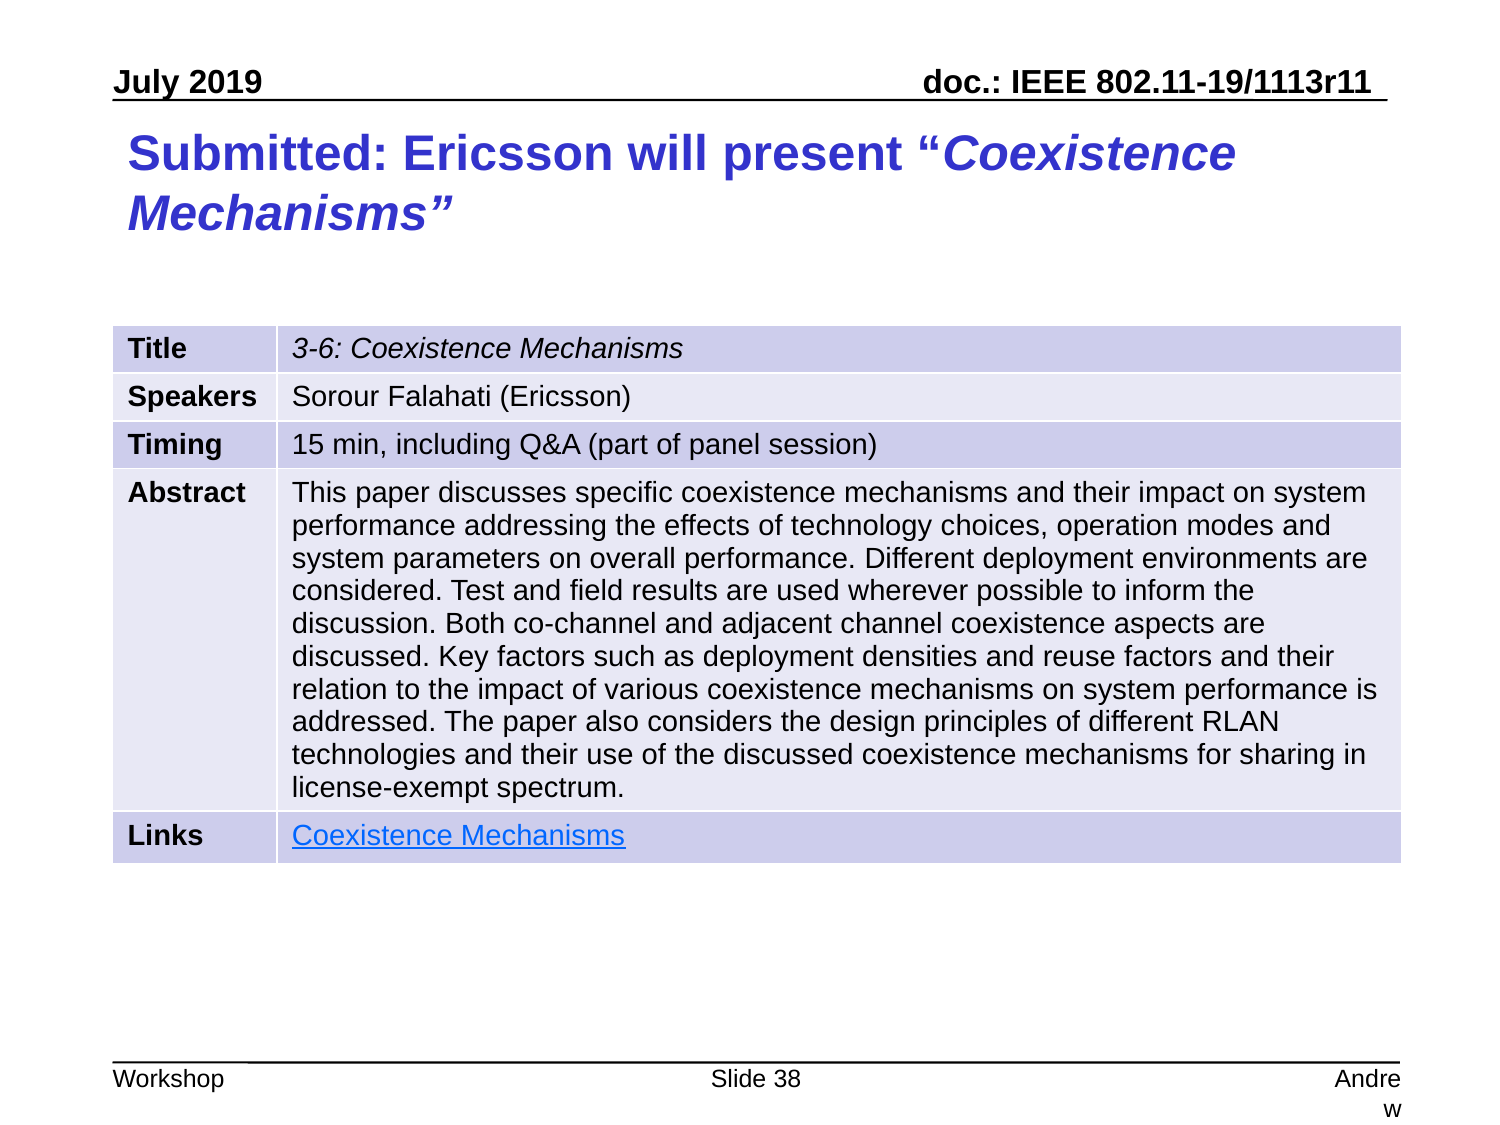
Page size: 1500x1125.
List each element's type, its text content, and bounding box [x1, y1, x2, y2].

table_cell Sorour Falahati (Ericsson) [278, 374, 1401, 420]
table_cell Coexistence Mechanisms [278, 812, 1401, 863]
table_cell 15 min, including Q&A (part of panel session) [278, 422, 1401, 468]
table_cell This paper discusses specific coexistence mechanisms and their impact on system performance addressing the effects of technology choices, operation modes and system parameters on overall performance. Different deployment environments are considered. Test and field results are used wherever possible to inform the discussion. Both co-channel and adjacent channel coexistence aspects are discussed. Key factors such as deployment densities and reuse factors and their relation to the impact of various coexistence mechanisms on system performance is addressed. The paper also considers the design principles of different RLAN technologies and their use of the discussed coexistence mechanisms for sharing in license-exempt spectrum. [278, 469, 1401, 810]
footer Andrew Myles, Cisco [1320, 1061, 1402, 1093]
table_header 3-6: Coexistence Mechanisms [278, 326, 1401, 372]
slide_number Slide 38 [709, 1061, 803, 1093]
table_cell Abstract [113, 469, 276, 810]
table_header Title [113, 326, 276, 372]
title Submitted: Ericsson will present “Coexistence Mechanisms” [112, 112, 1388, 288]
table_cell Links [113, 812, 276, 863]
table_cell Timing [113, 422, 276, 468]
table_cell Speakers [113, 374, 276, 420]
